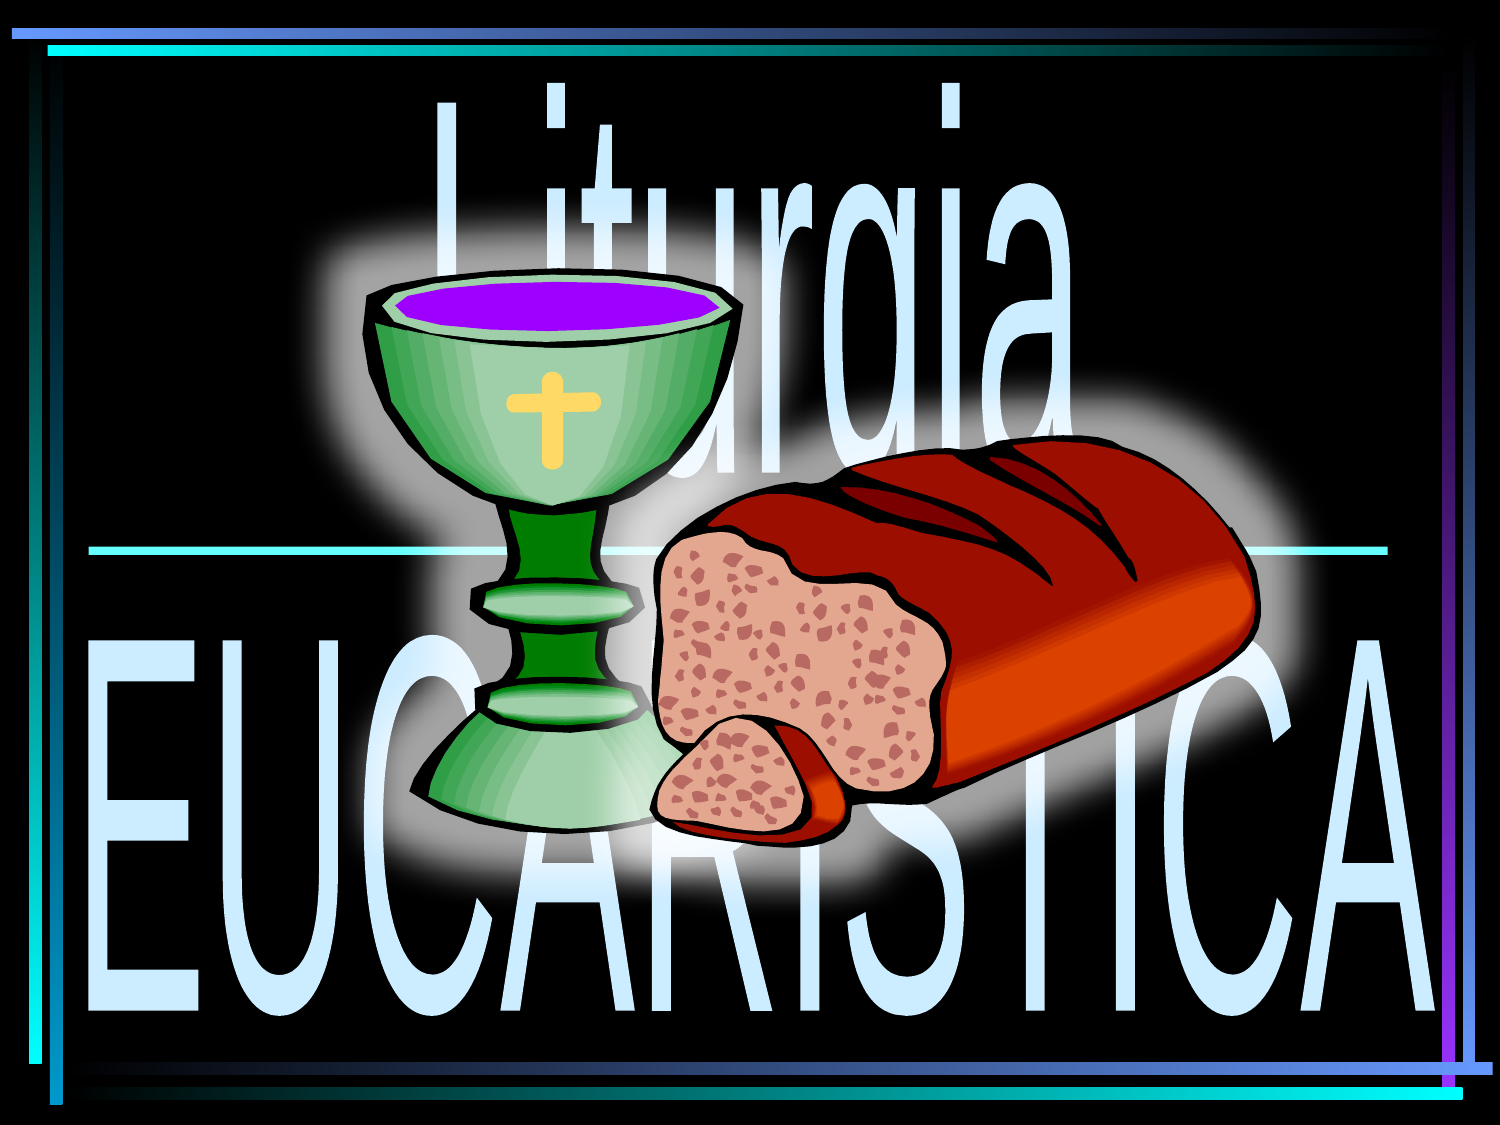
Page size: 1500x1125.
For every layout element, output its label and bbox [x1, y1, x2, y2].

picture [340, 243, 1282, 858]
